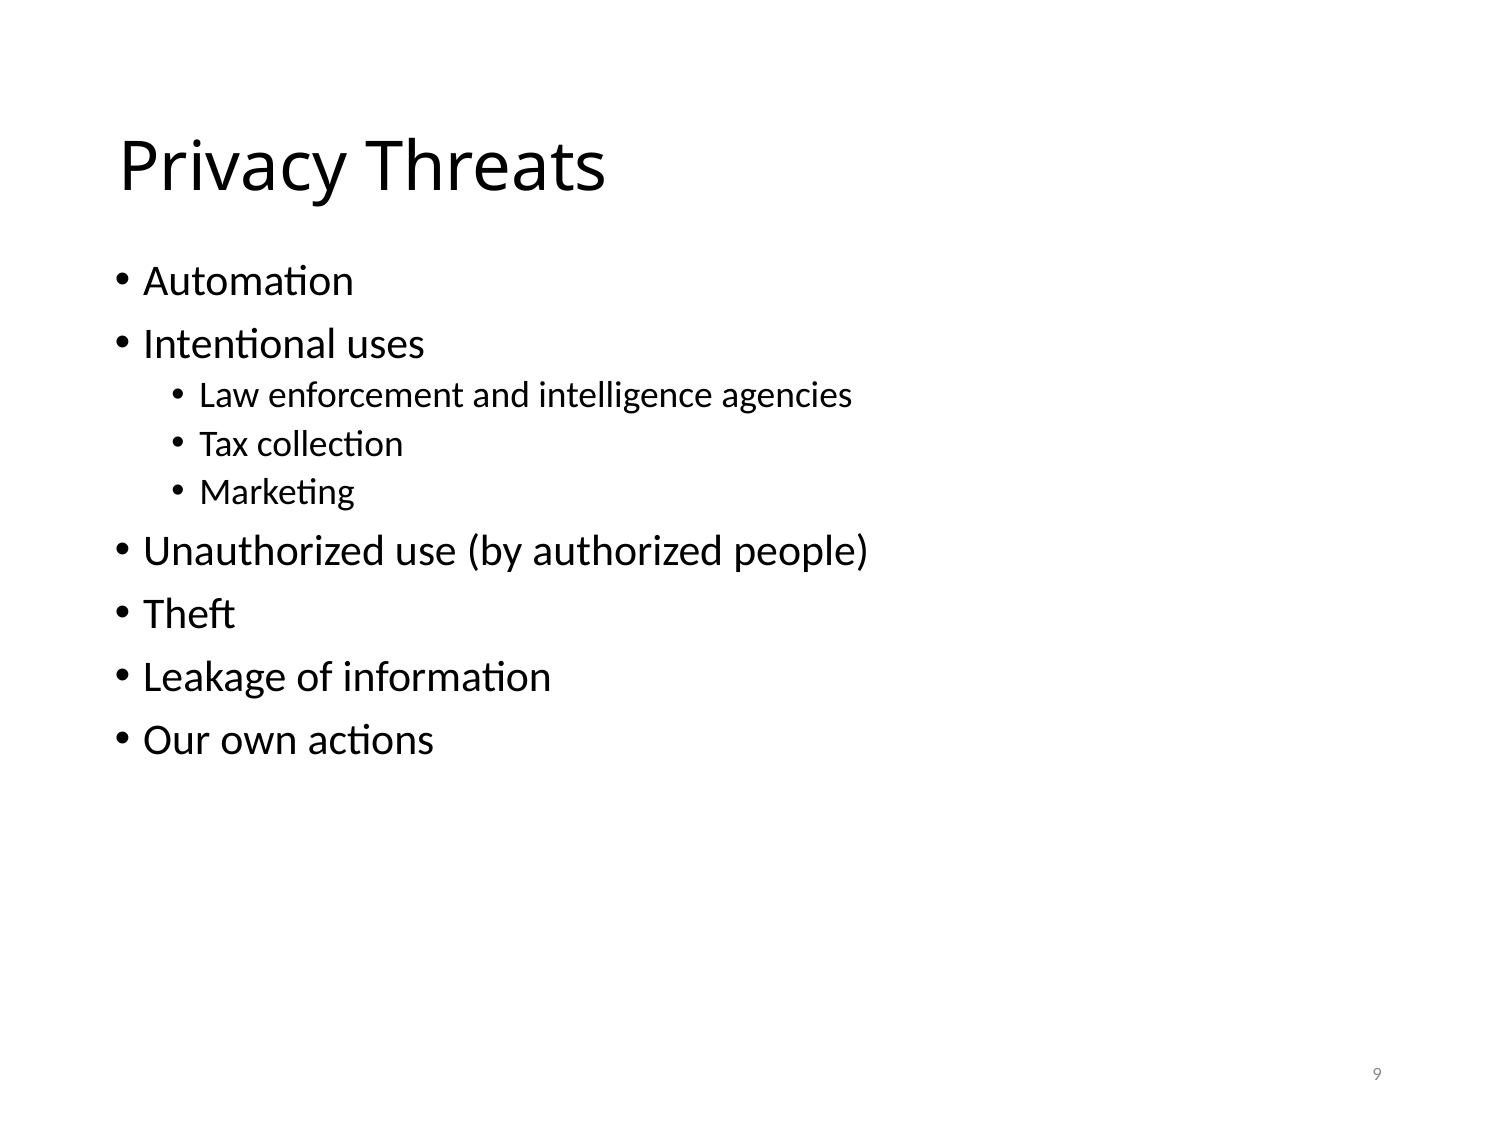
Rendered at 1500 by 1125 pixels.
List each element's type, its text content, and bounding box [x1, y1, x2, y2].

slide_number 9 [1059, 1042, 1397, 1103]
title Privacy Threats [103, 59, 1397, 278]
list Automation Intentional uses Law enforcement and intelligence agencies Tax collection Marketing Unauthorized use (by authorized people) Theft Leakage of information Our own actions [99, 249, 1376, 1070]
